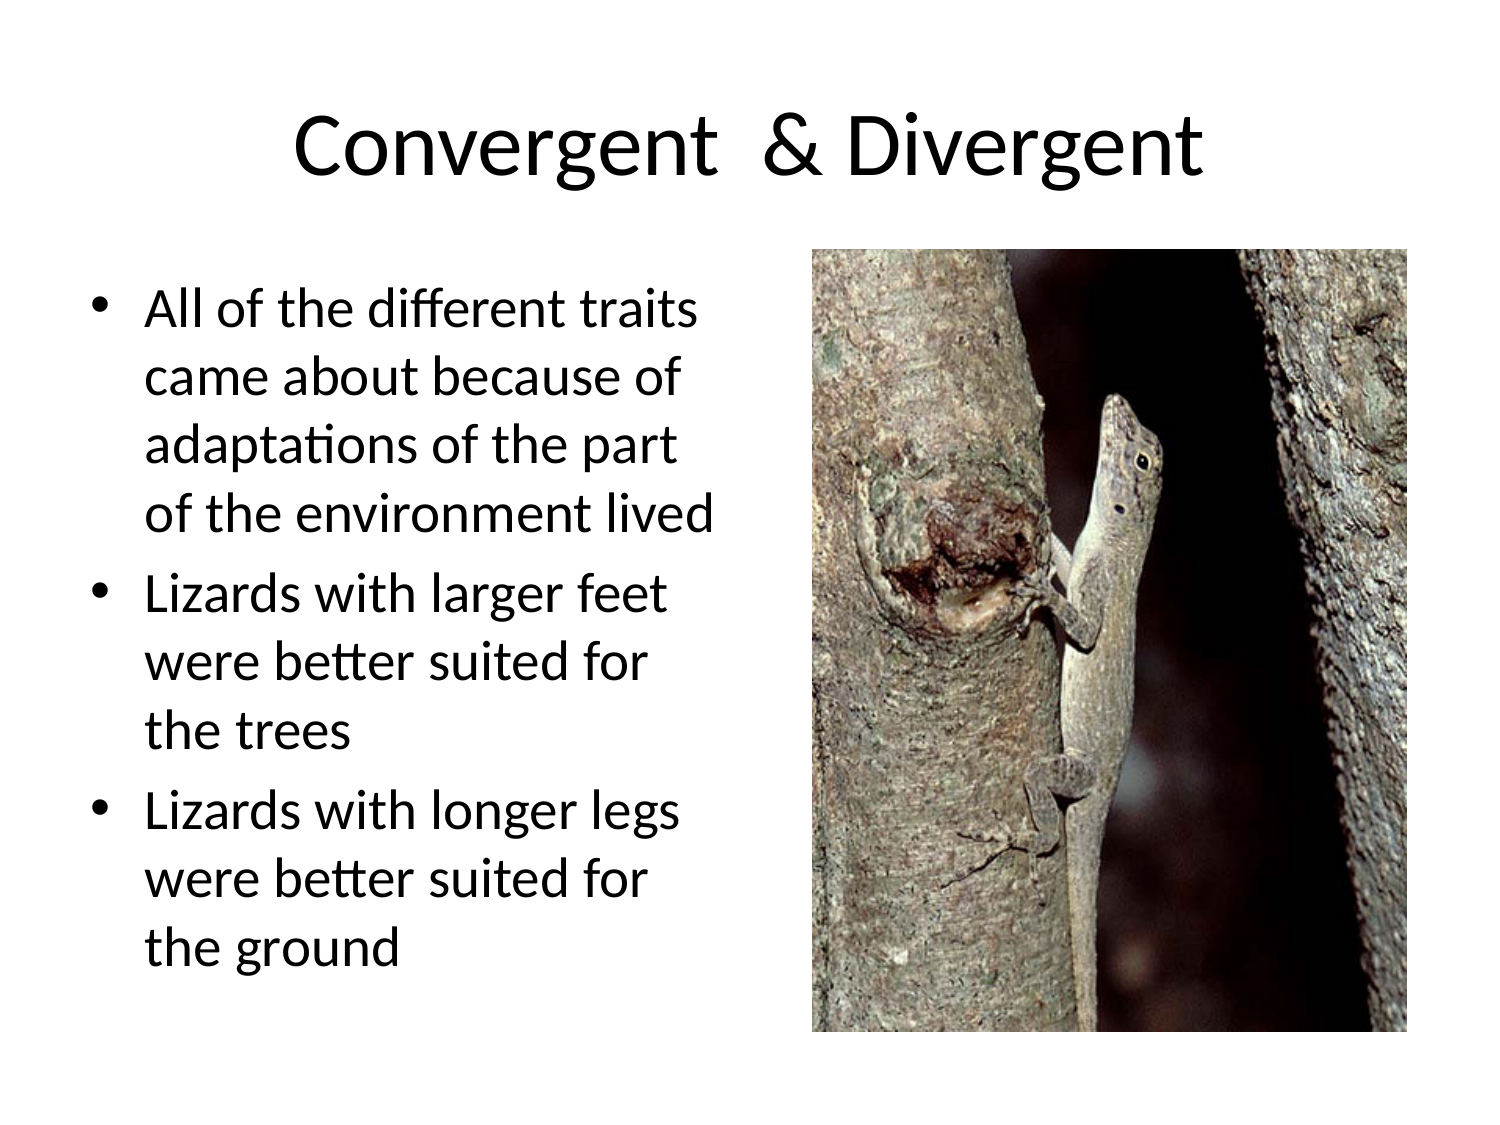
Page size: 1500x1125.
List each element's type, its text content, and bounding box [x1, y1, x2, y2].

list All of the different traits came about because of adaptations of the part of the environment lived Lizards with larger feet were better suited for the trees Lizards with longer legs were better suited for the ground [75, 262, 738, 1005]
title Convergent & Divergent [75, 45, 1425, 233]
picture [812, 249, 1407, 1032]
